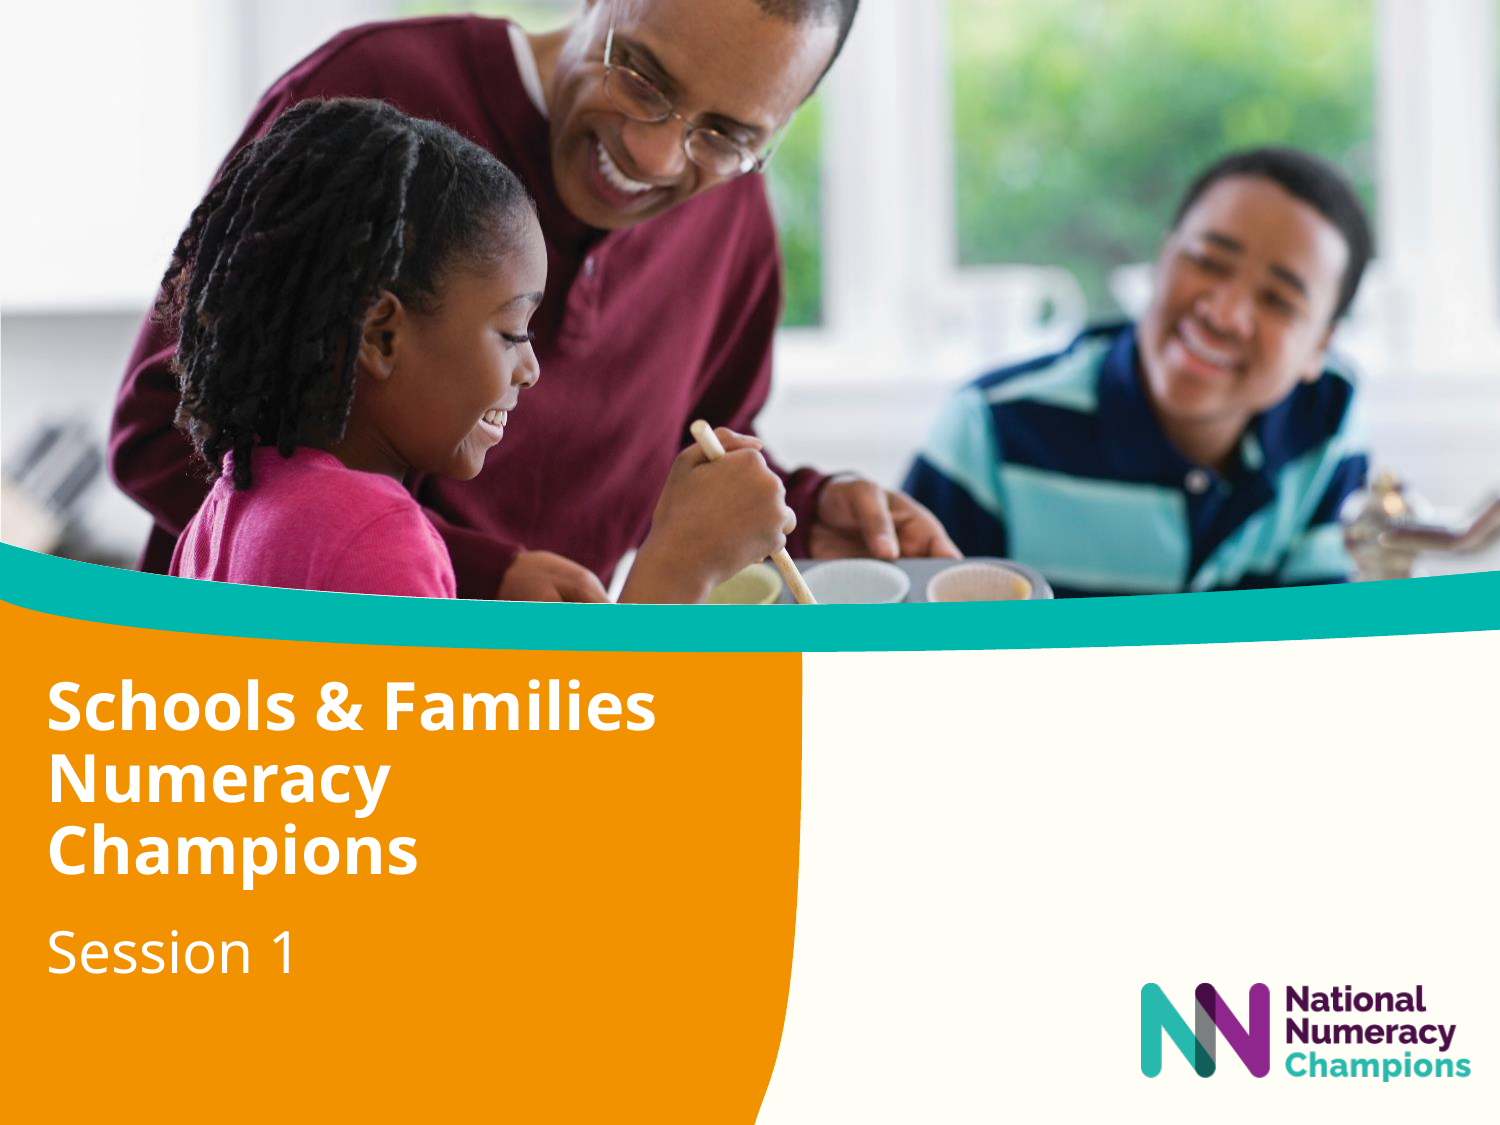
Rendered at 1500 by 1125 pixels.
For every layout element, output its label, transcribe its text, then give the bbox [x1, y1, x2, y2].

picture [0, 0, 1500, 605]
list Session 1 [31, 916, 750, 1107]
list Schools & Families Numeracy Champions [31, 665, 767, 856]
